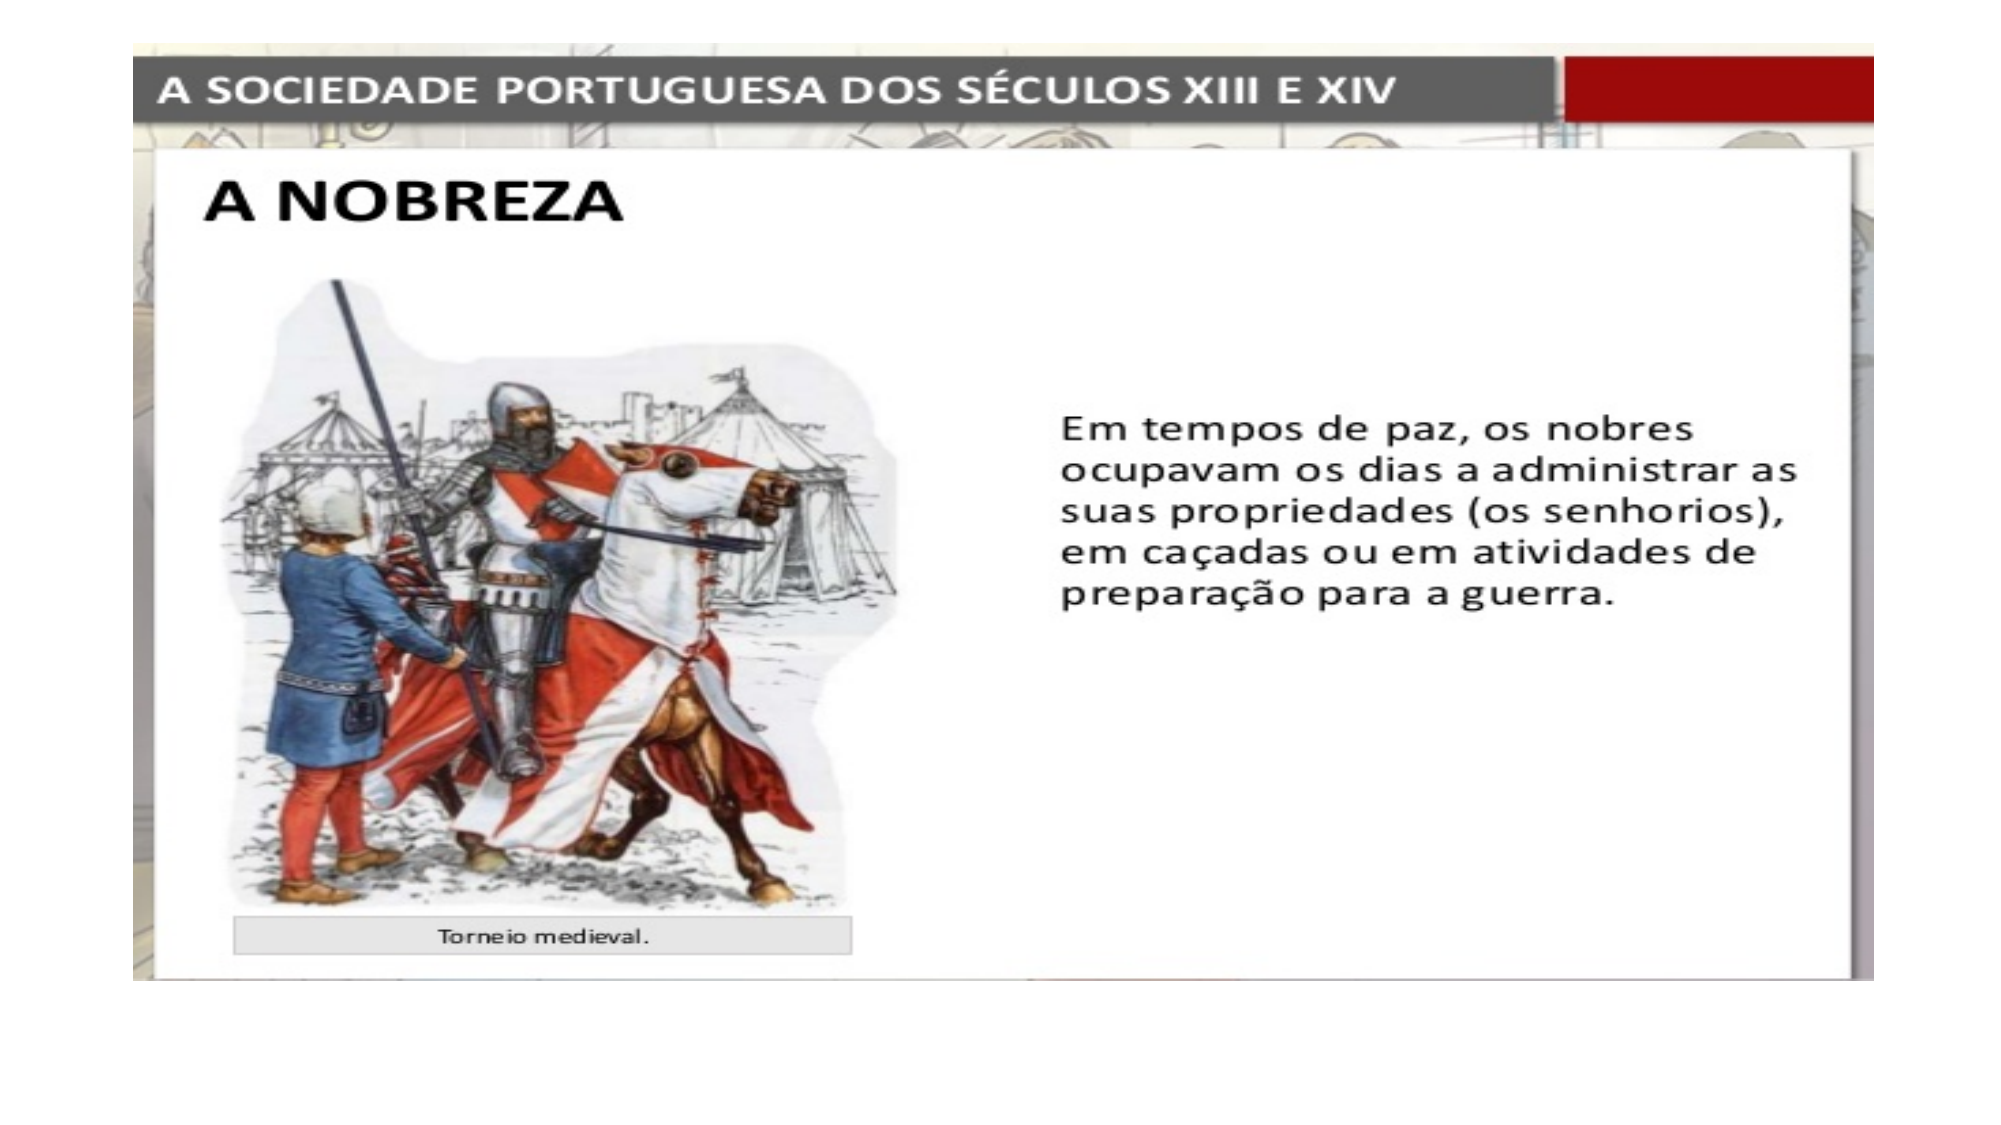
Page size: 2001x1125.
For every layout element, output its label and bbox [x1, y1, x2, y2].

list [133, 43, 1874, 981]
